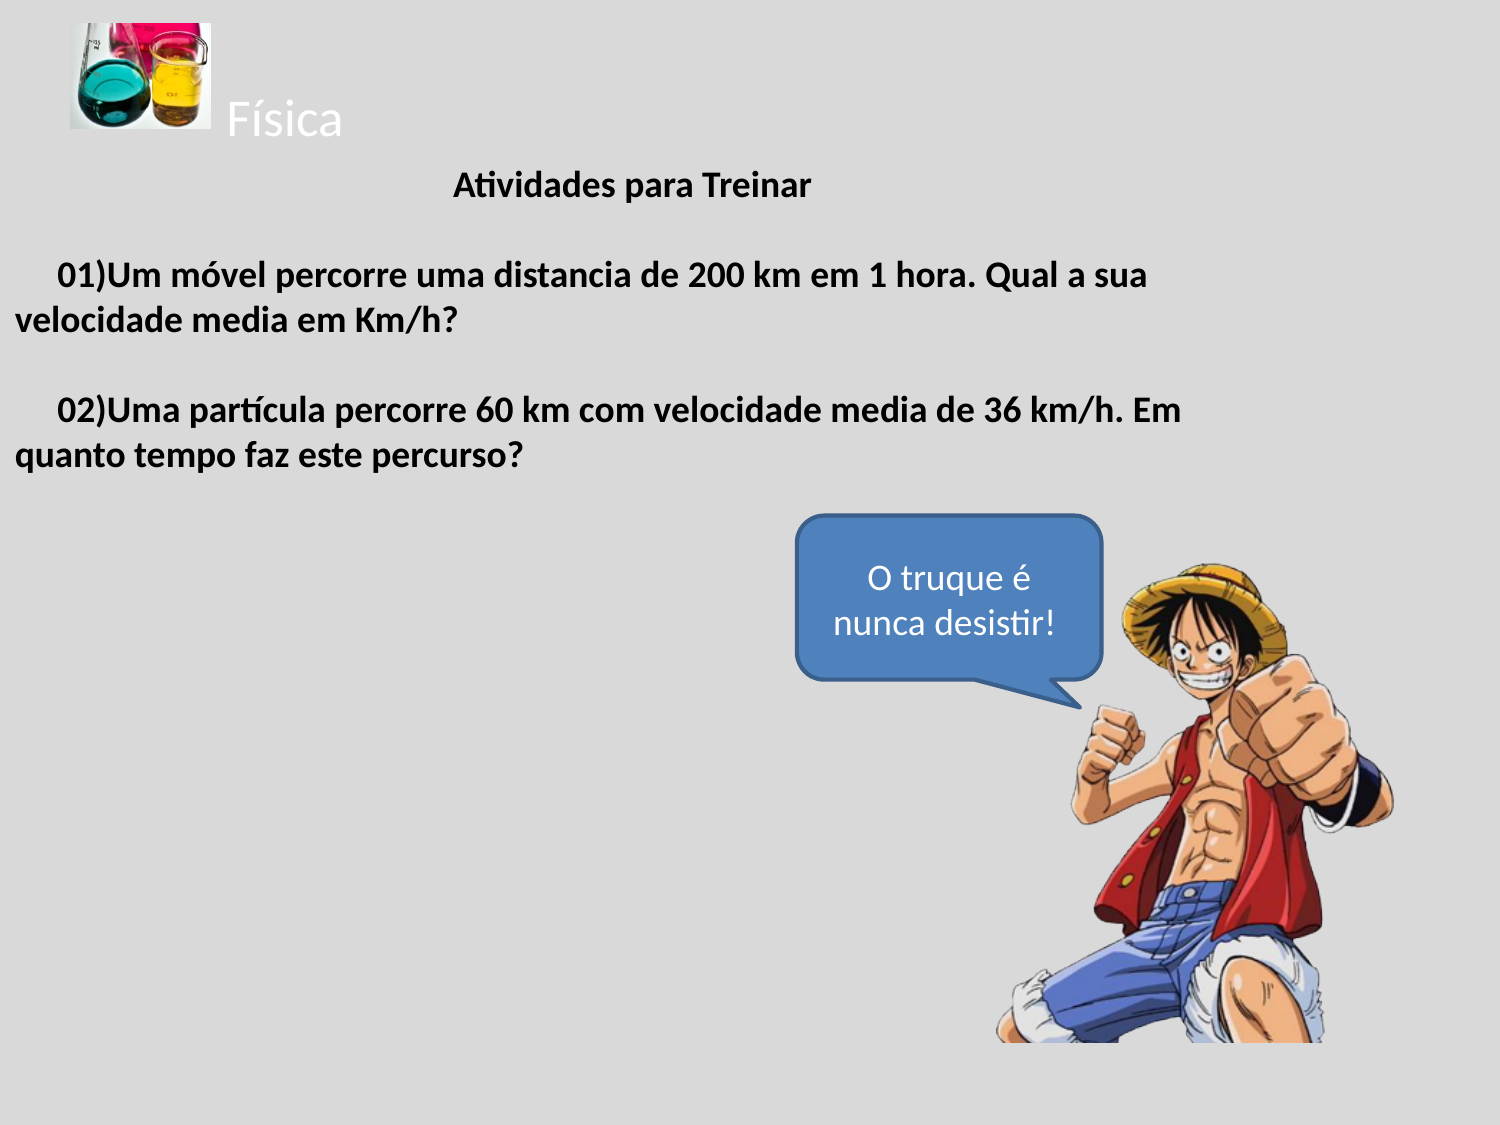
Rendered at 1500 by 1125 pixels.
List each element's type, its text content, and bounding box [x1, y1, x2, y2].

title Física [187, 58, 842, 200]
picture [995, 562, 1459, 1044]
picture [70, 23, 212, 130]
text_box O truque é nunca desistir! [794, 513, 1104, 686]
text_box Atividades para Treinar 01)Um móvel percorre uma distancia de 200 km em 1 hora. Qual a sua velocidade media em Km/h? 02)Uma partícula percorre 60 km com velocidade media de 36 km/h. Em quanto tempo faz este percurso? [0, 152, 1266, 528]
